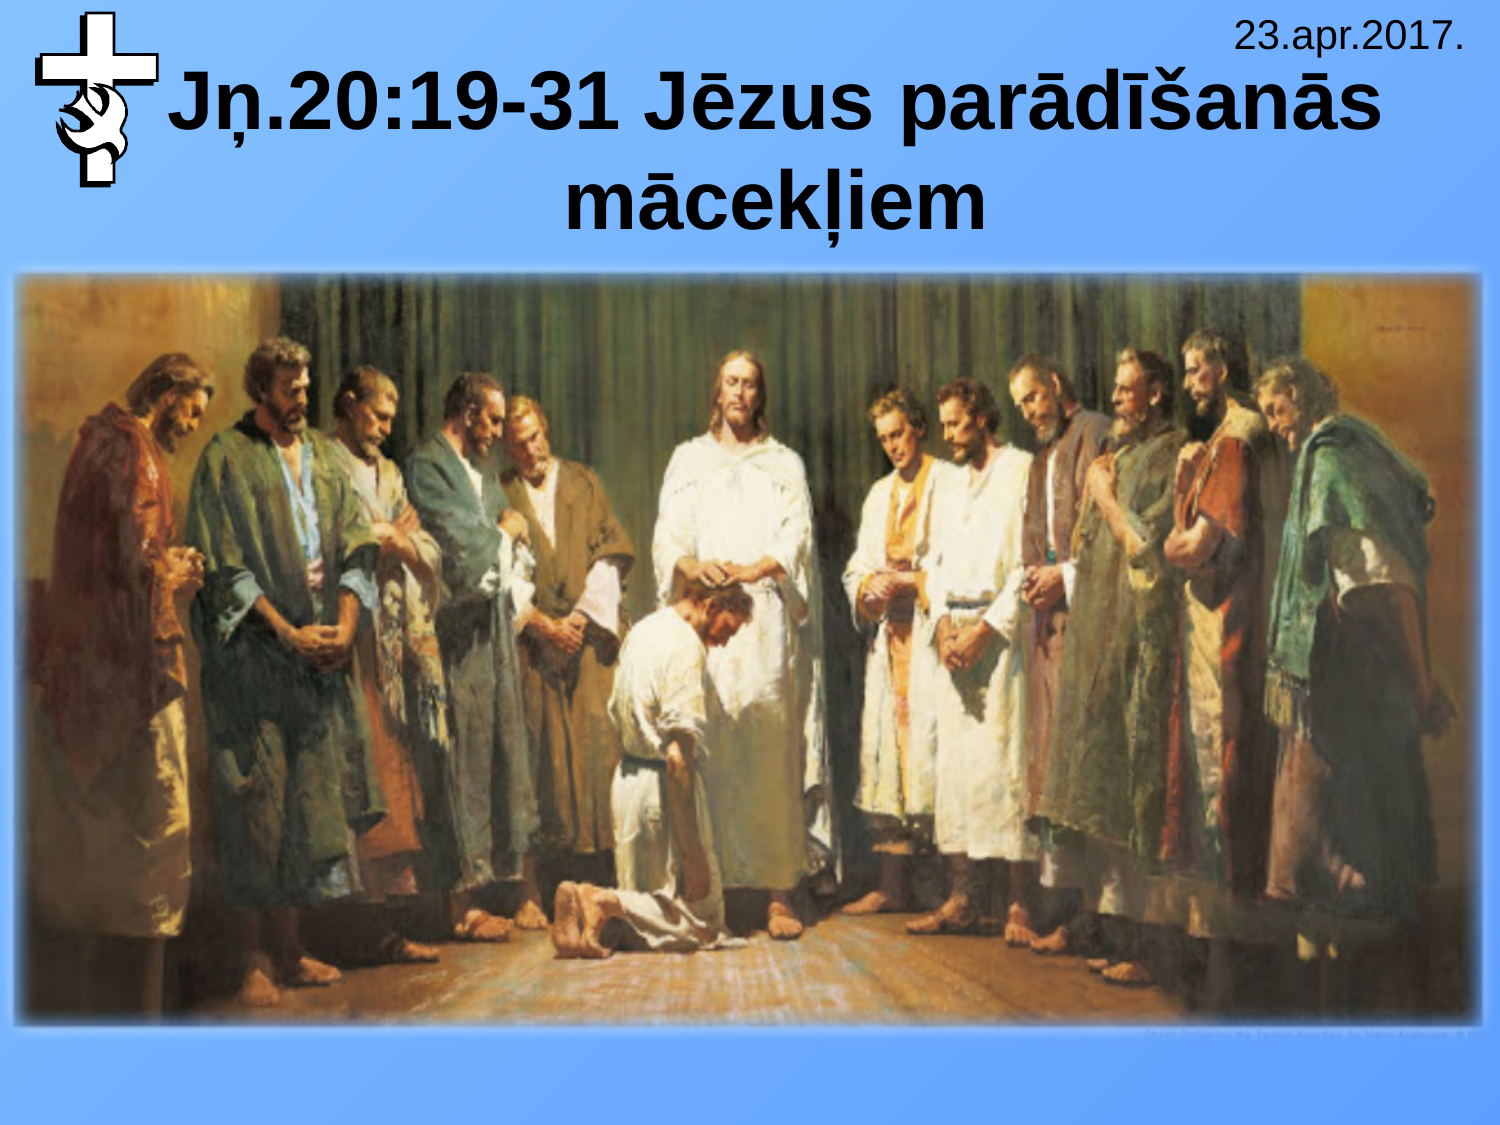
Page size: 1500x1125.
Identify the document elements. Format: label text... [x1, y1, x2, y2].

title Jņ.20:19-31 Jēzus parādīšanās mācekļiem [105, 58, 1447, 235]
picture [34, 11, 159, 188]
text_box 23.apr.2017. [1218, 0, 1500, 65]
picture [0, 257, 1498, 1044]
